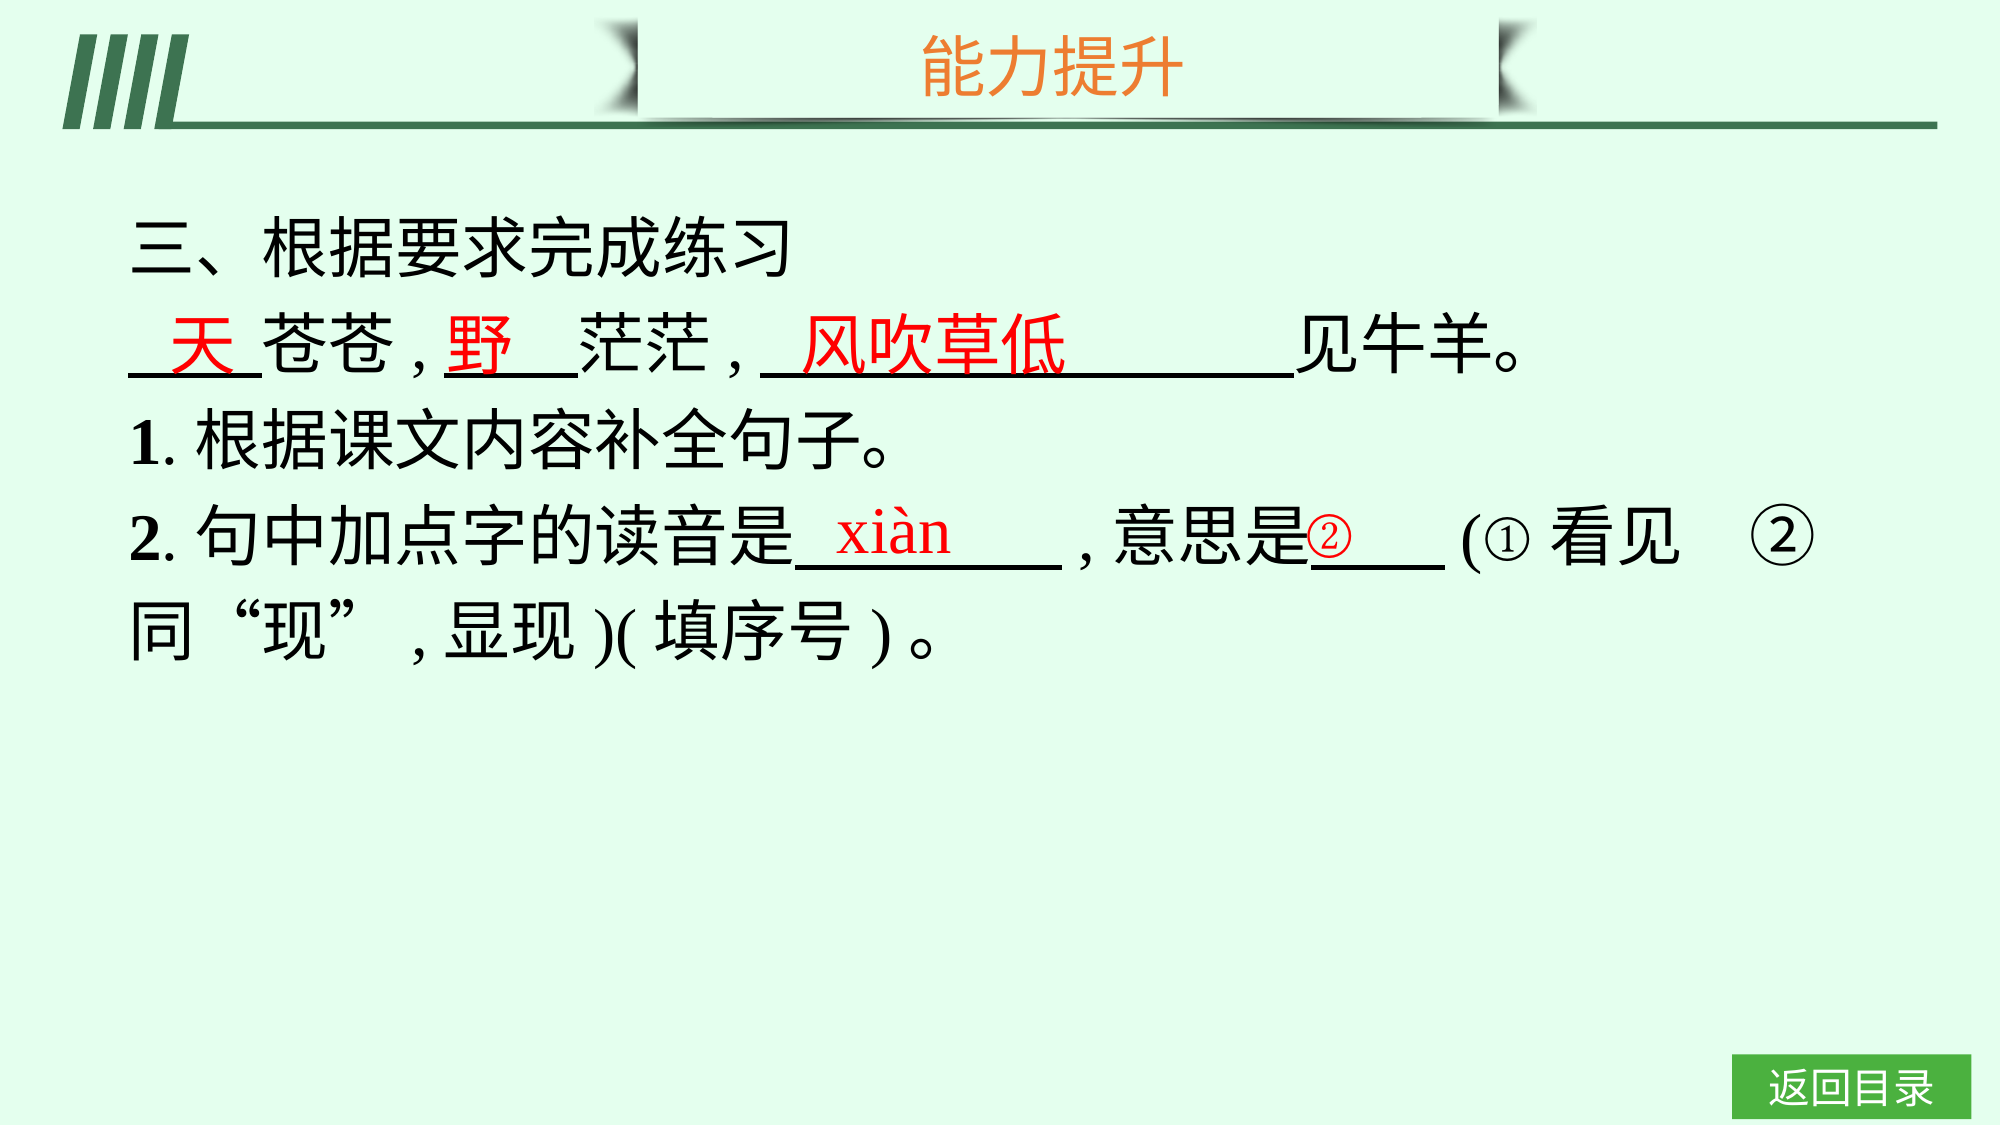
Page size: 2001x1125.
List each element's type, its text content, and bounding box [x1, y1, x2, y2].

text_box xiàn [822, 463, 1050, 575]
text_box 野 [431, 279, 529, 391]
text_box 三、根据要求完成练习 苍苍, 茫茫, 见牛羊。 1.根据课文内容补全句子。 2.句中加点字的读音是 ,意思是 (①看见 ②同“现”,显现)(填序号)。 [113, 182, 1887, 677]
text_box 天 [154, 279, 252, 391]
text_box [62, 34, 1938, 130]
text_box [594, 16, 1537, 127]
text_box 风吹草低 [785, 279, 1083, 391]
text_box ② [1289, 467, 1370, 578]
